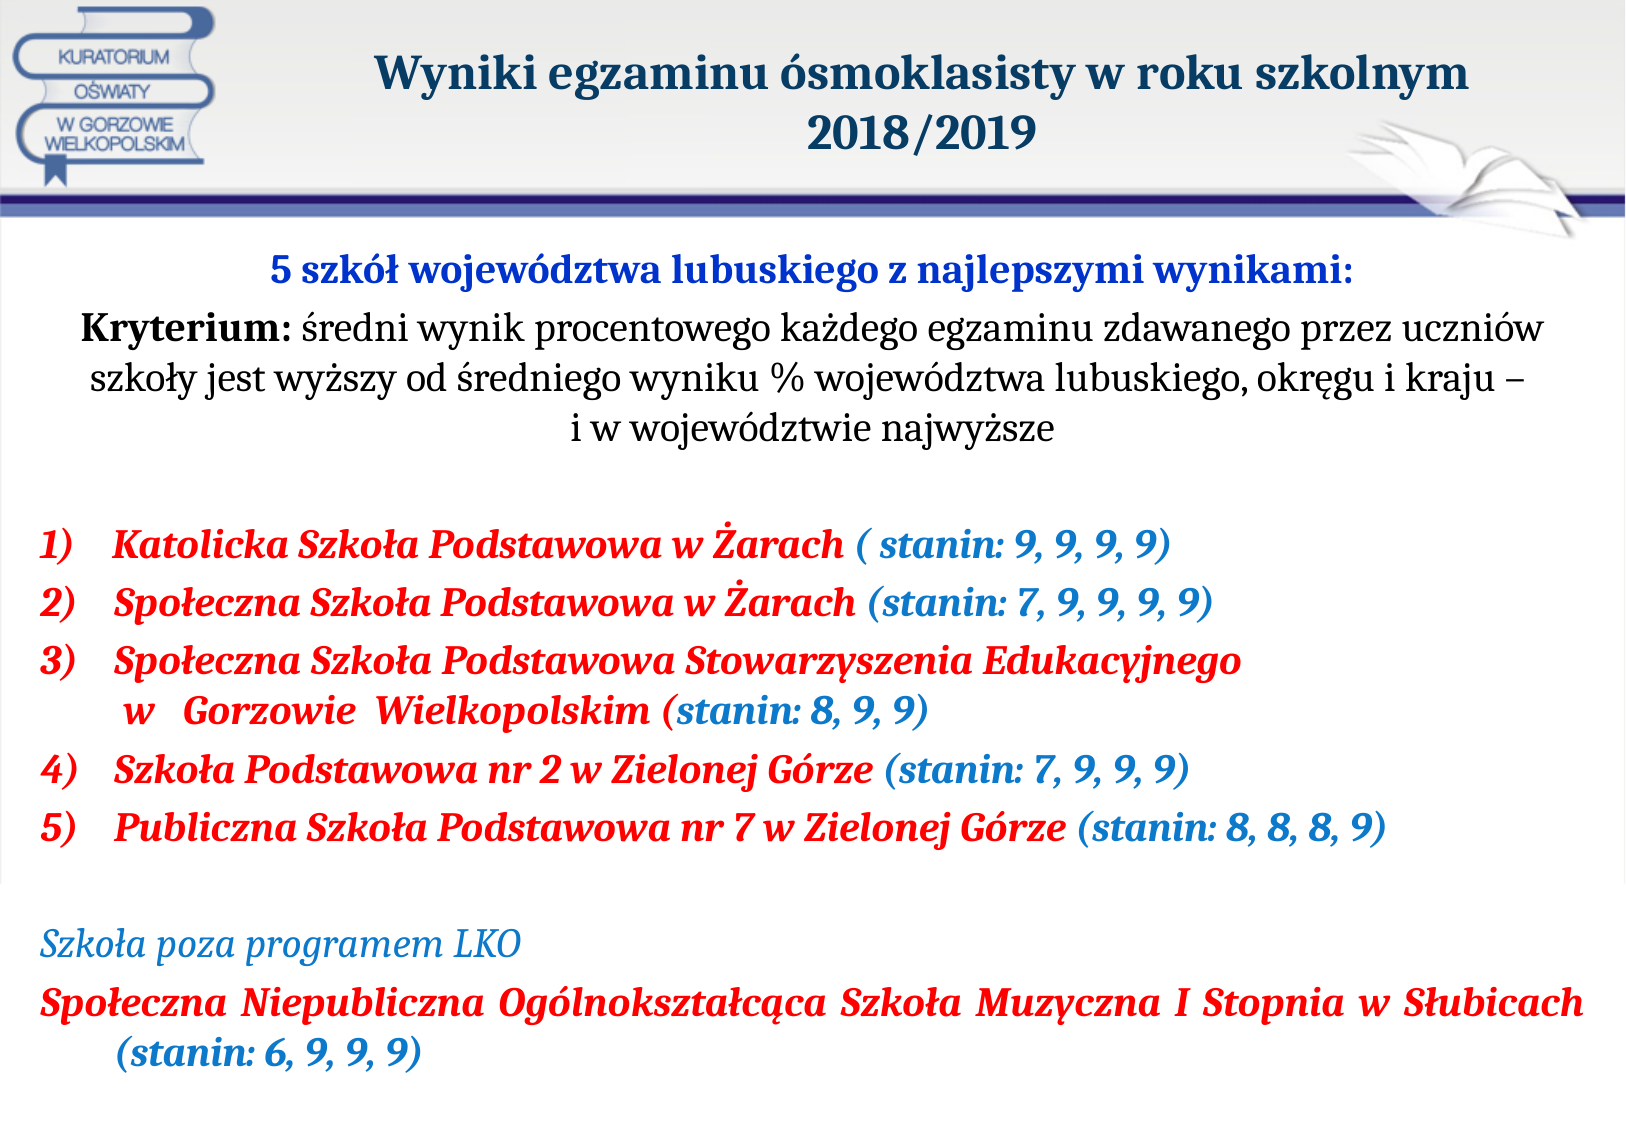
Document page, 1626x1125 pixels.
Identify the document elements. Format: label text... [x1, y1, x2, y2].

picture [0, 0, 1626, 1125]
list 5 szkół województwa lubuskiego z najlepszymi wynikami: Kryterium: średni wynik procentowego każdego egzaminu zdawanego przez uczniów szkoły jest wyższy od średniego wyniku % województwa lubuskiego, okręgu i kraju – i w województwie najwyższe 1) Katolicka Szkoła Podstawowa w Żarach ( stanin: 9, 9, 9, 9) Społeczna Szkoła Podstawowa w Żarach (stanin: 7, 9, 9, 9, 9) Społeczna Szkoła Podstawowa Stowarzyszenia Edukacyjnego w Gorzowie Wielkopolskim (stanin: 8, 9, 9) Szkoła Podstawowa nr 2 w Zielonej Górze (stanin: 7, 9, 9, 9) Publiczna Szkoła Podstawowa nr 7 w Zielonej Górze (stanin: 8, 8, 8, 9) Szkoła poza programem LKO Społeczna Niepubliczna Ogólnokształcąca Szkoła Muzyczna I Stopnia w Słubicach (stanin: 6, 9, 9, 9) [25, 234, 1600, 1094]
title Wyniki egzaminu ósmoklasisty w roku szkolnym 2018/2019 [245, 23, 1600, 176]
